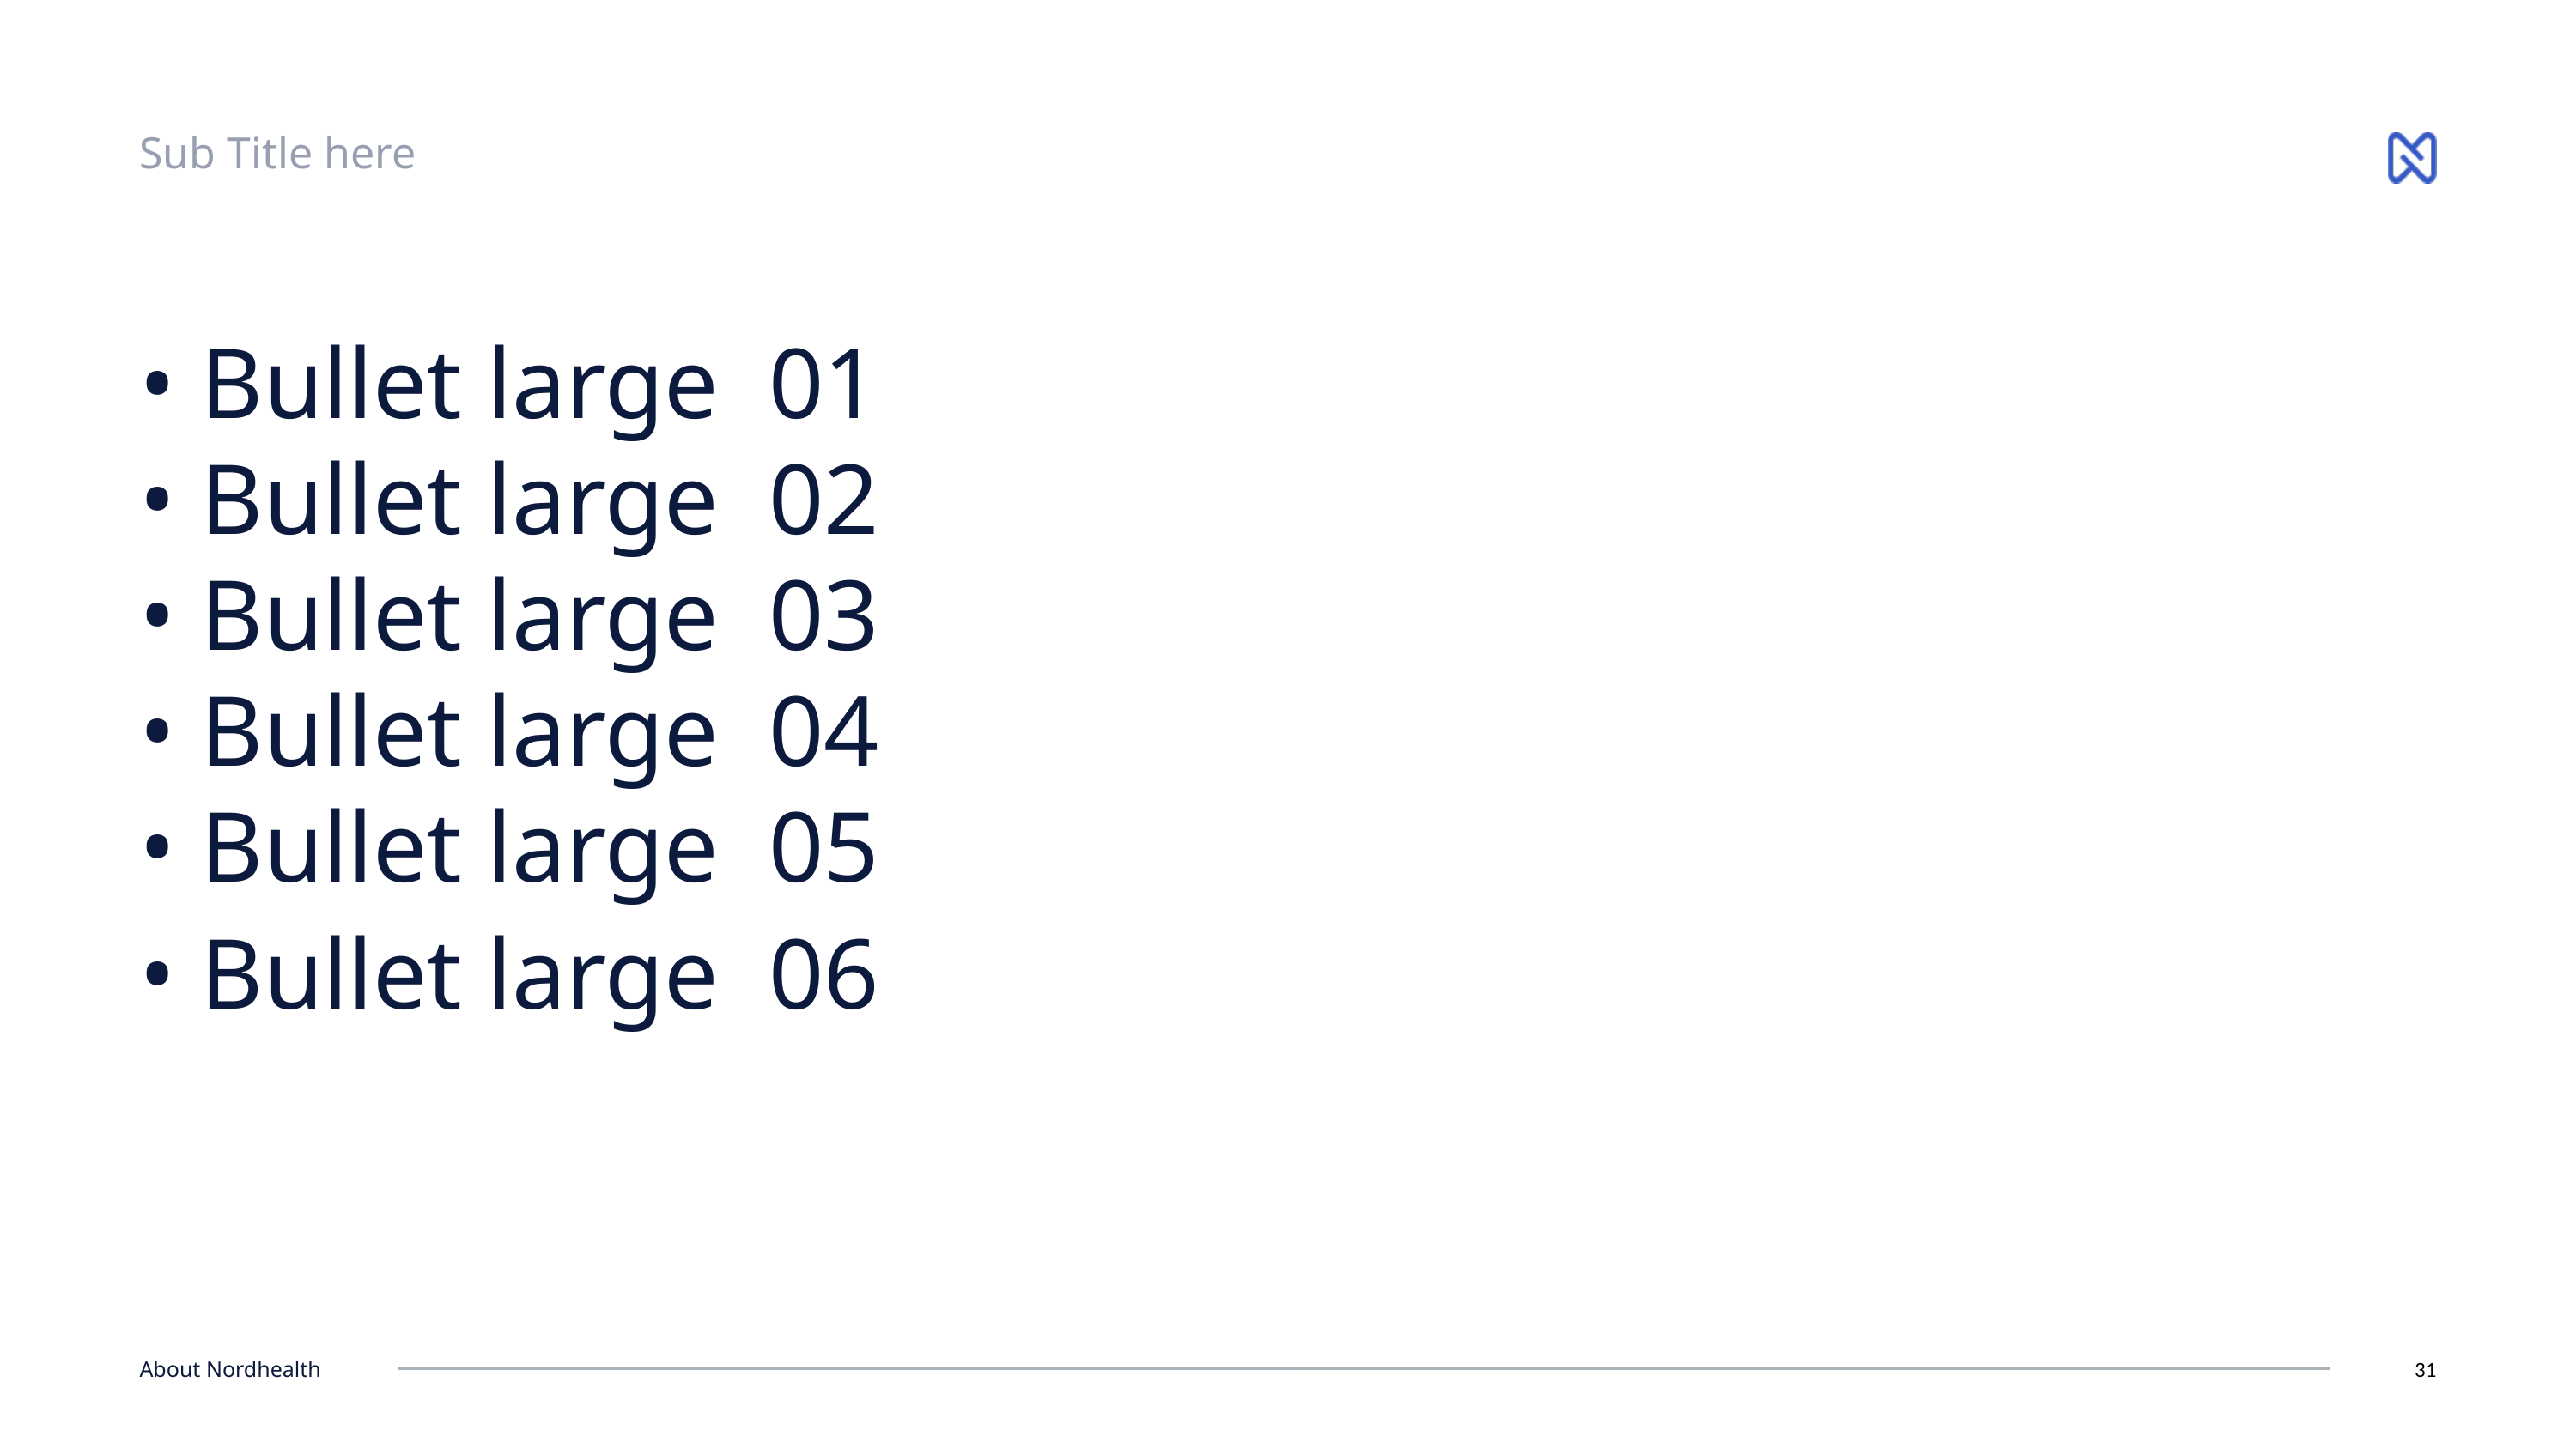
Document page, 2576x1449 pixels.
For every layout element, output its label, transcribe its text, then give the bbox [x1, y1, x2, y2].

text_box 31 [2150, 1343, 2437, 1382]
picture [398, 1367, 2330, 1370]
text_box • Bullet large 01 • Bullet large 02 • Bullet large 03 • Bullet large 04 • Bullet large 05 • Bullet large 06 [139, 322, 1881, 1028]
text_box About Nordhealth [139, 1343, 433, 1382]
text_box Sub Title here [139, 118, 1008, 178]
picture [2388, 132, 2437, 184]
